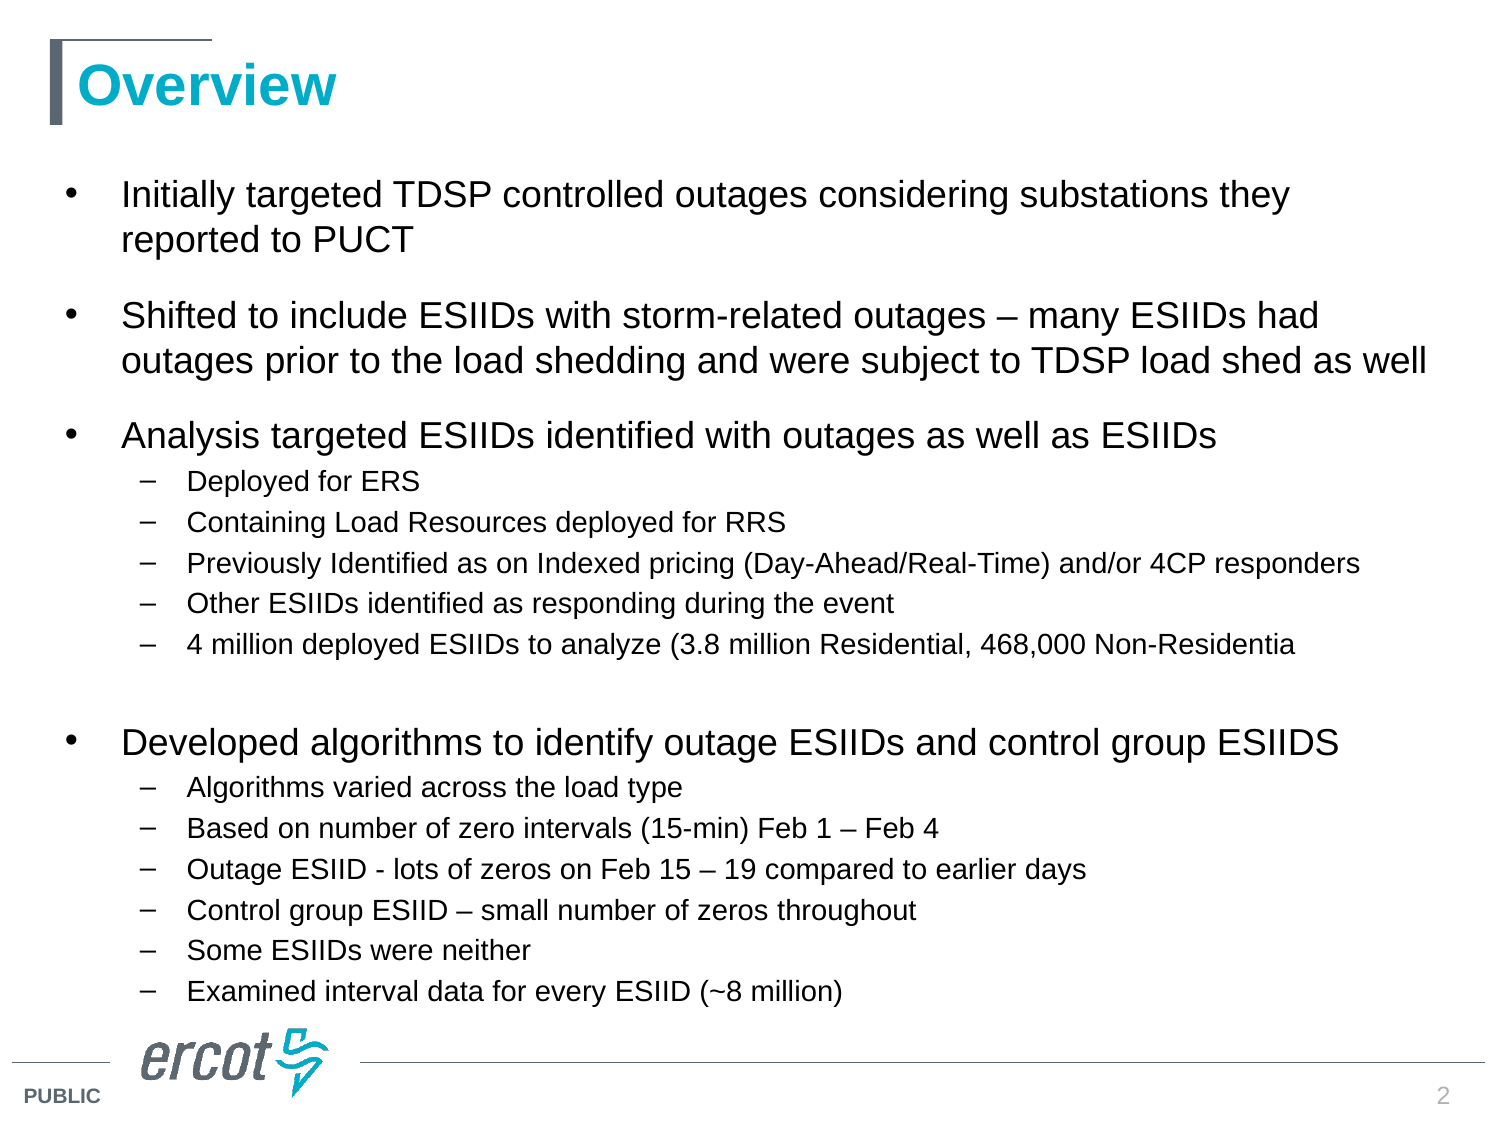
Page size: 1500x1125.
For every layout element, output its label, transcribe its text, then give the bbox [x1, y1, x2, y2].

picture [137, 1038, 332, 1100]
list Initially targeted TDSP controlled outages considering substations they reported to PUCT Shifted to include ESIIDs with storm-related outages – many ESIIDs had outages prior to the load shedding and were subject to TDSP load shed as well Analysis targeted ESIIDs identified with outages as well as ESIIDs Deployed for ERS Containing Load Resources deployed for RRS Previously Identified as on Indexed pricing (Day-Ahead/Real-Time) and/or 4CP responders Other ESIIDs identified as responding during the event 4 million deployed ESIIDs to analyze (3.8 million Residential, 468,000 Non-Residentia Developed algorithms to identify outage ESIIDs and control group ESIIDS Algorithms varied across the load type Based on number of zero intervals (15-min) Feb 1 – Feb 4 Outage ESIID - lots of zeros on Feb 15 – 19 compared to earlier days Control group ESIID – small number of zeros throughout Some ESIIDs were neither Examined interval data for every ESIID (~8 million) [50, 162, 1450, 1038]
slide_number 2 [1400, 1076, 1488, 1113]
title Overview [62, 39, 1450, 125]
